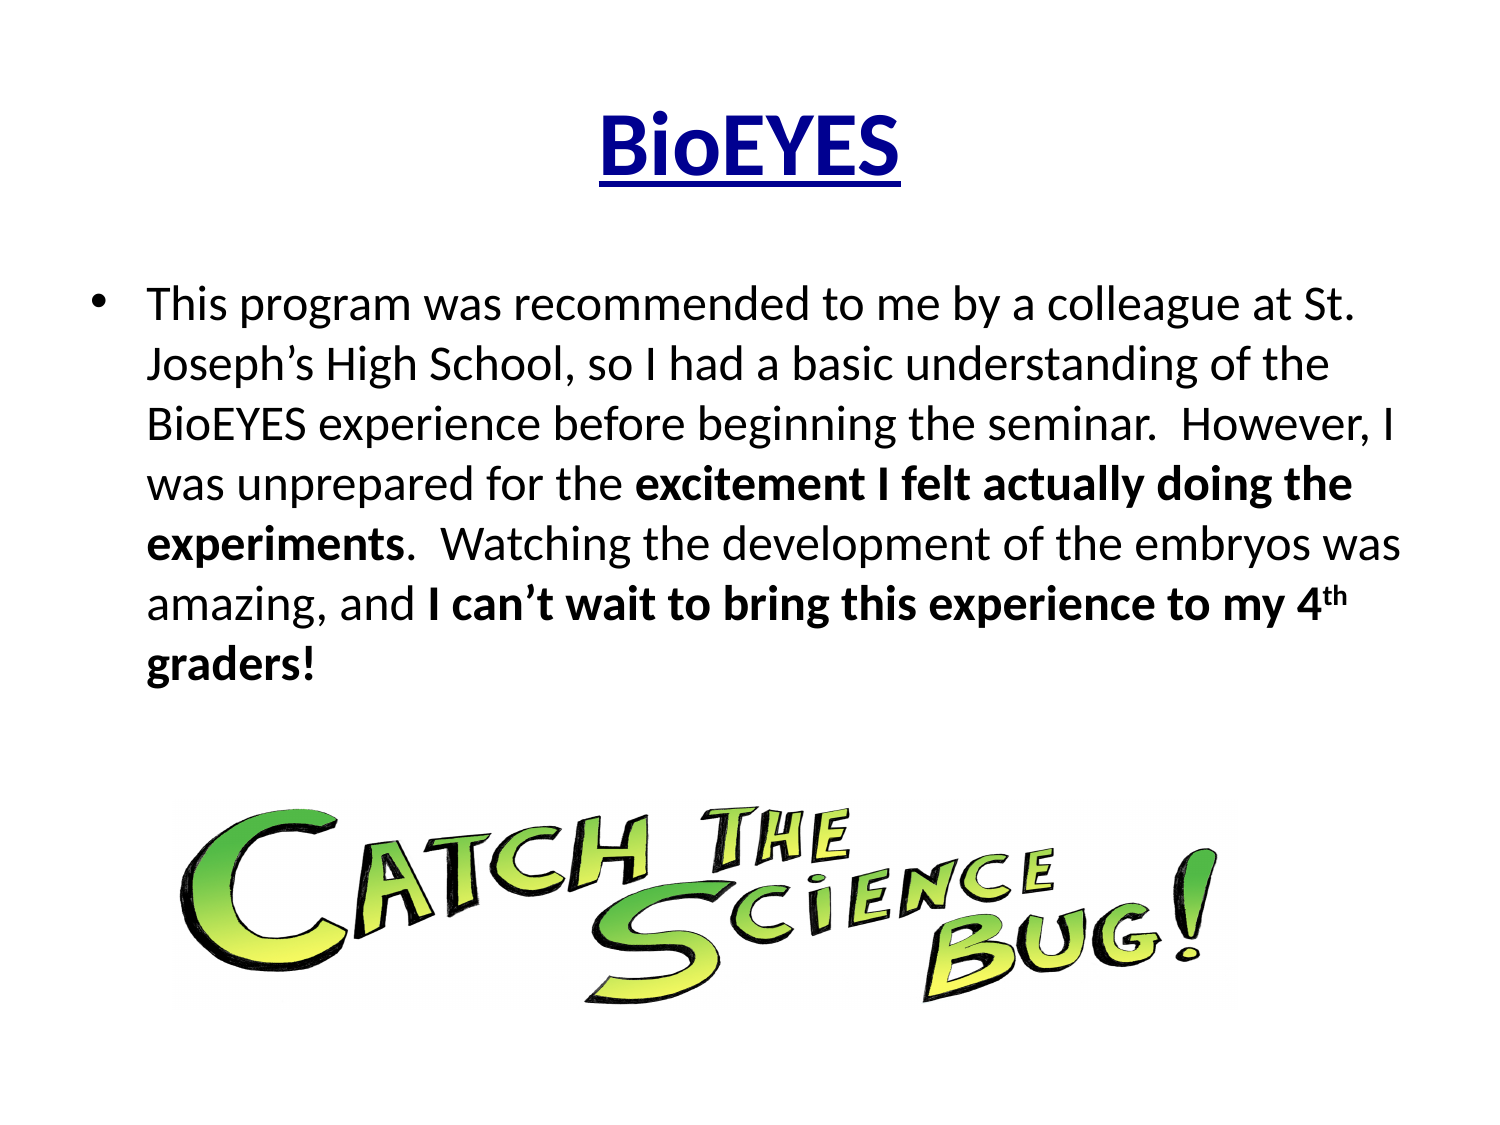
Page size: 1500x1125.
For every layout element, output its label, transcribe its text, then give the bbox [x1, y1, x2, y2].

list This program was recommended to me by a colleague at St. Joseph’s High School, so I had a basic understanding of the BioEYES experience before beginning the seminar. However, I was unprepared for the excitement I felt actually doing the experiments. Watching the development of the embryos was amazing, and I can’t wait to bring this experience to my 4th graders! [75, 262, 1425, 1005]
title BioEYES [75, 45, 1425, 233]
picture [172, 799, 1239, 1010]
